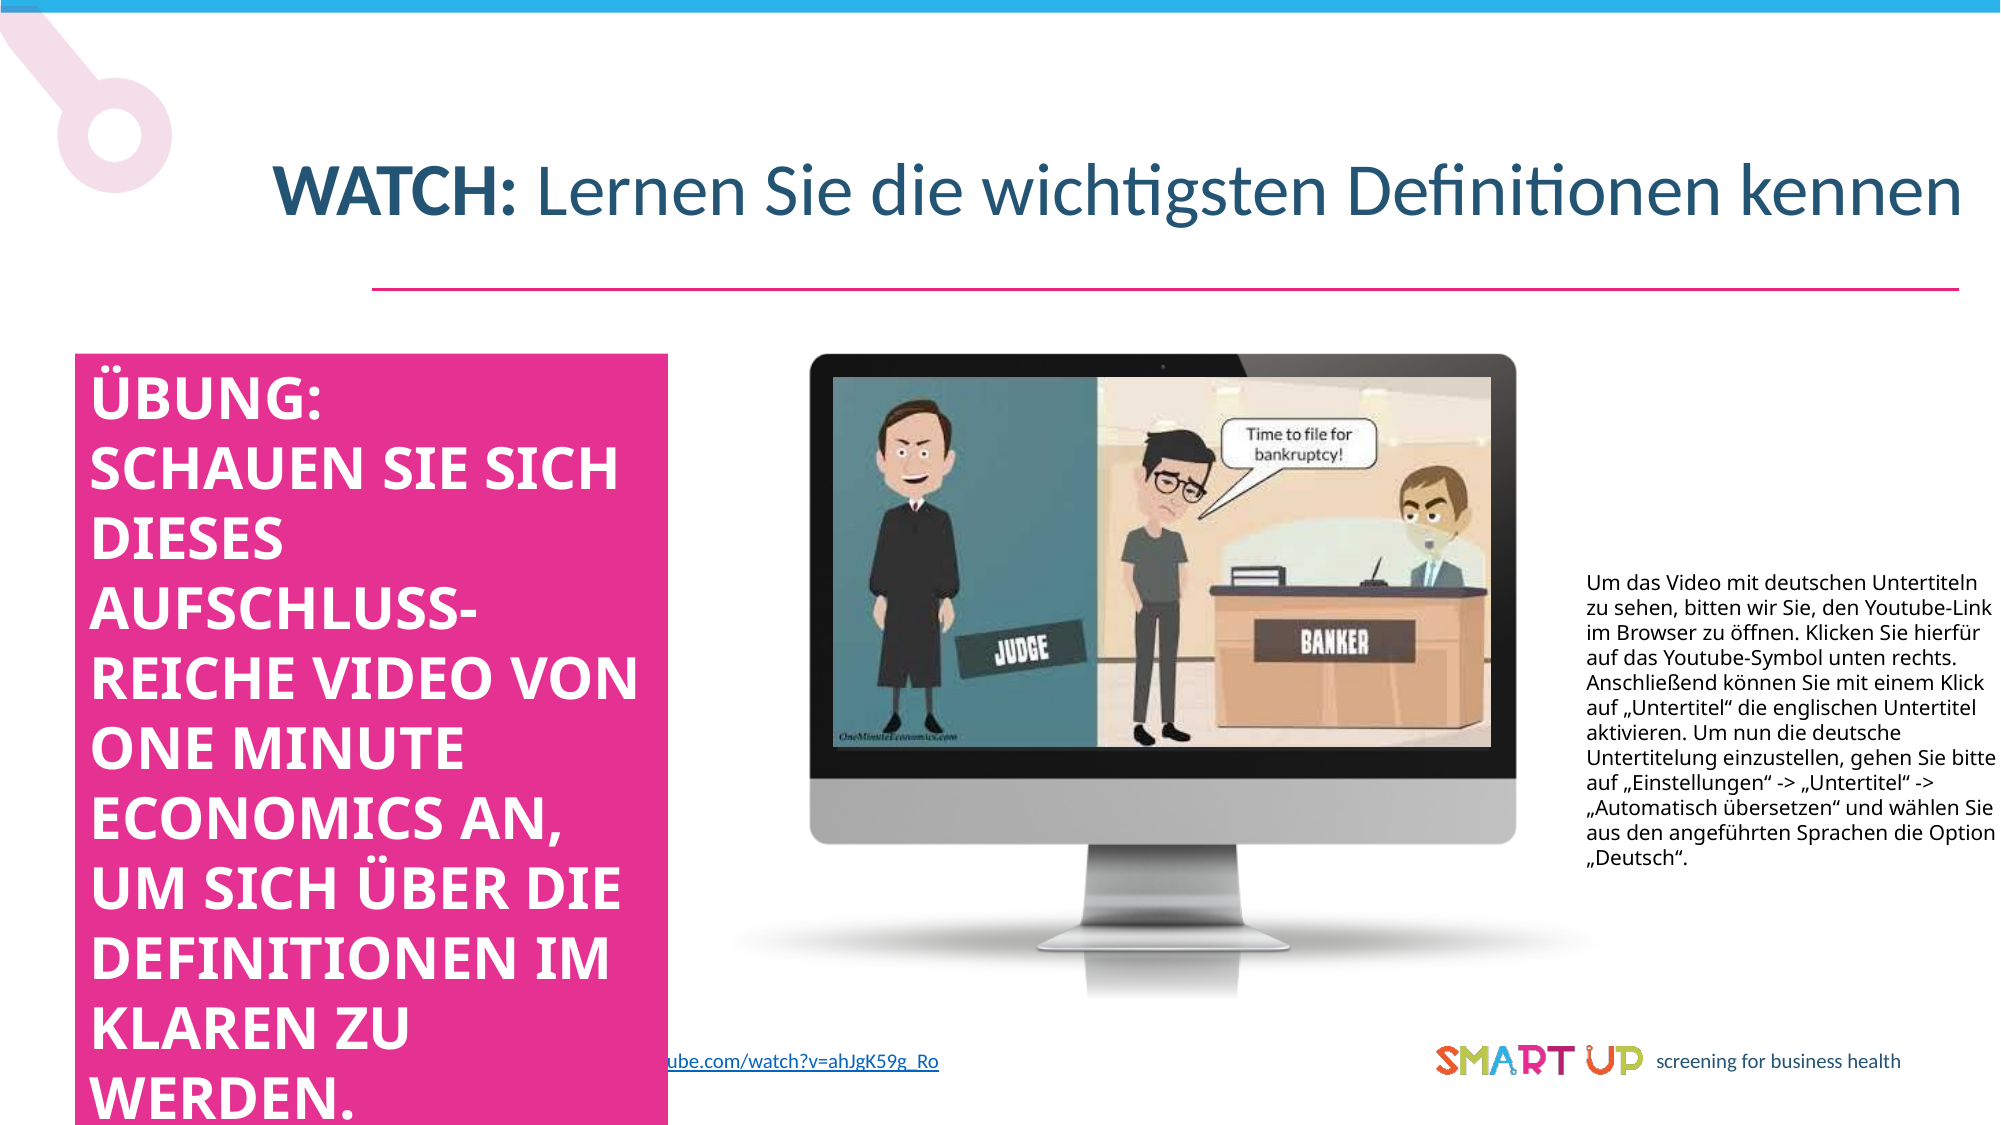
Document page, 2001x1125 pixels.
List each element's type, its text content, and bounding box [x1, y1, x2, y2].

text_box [832, 377, 1492, 748]
list WATCH: Lernen Sie die wichtigsten Definitionen kennen [257, 143, 1990, 258]
picture [0, 6, 224, 218]
text_box Quelle: One Minute Economics | Youtube: https://www.youtube.com/watch?v=ahJgK59g_Ro [668, 1035, 1242, 1080]
text_box Um das Video mit deutschen Untertiteln zu sehen, bitten wir Sie, den Youtube-Link im Browser zu öffnen. Klicken Sie hierfür auf das Youtube-Symbol unten rechts. Anschließend können Sie mit einem Klick auf „Untertitel“ die englischen Untertitel aktivieren. Um nun die deutsche Untertitelung einzustellen, gehen Sie bitte auf „Einstellungen“ -> „Untertitel“ -> „Automatisch übersetzen“ und wählen Sie aus den angeführten Sprachen die Option „Deutsch“. [1606, 562, 2000, 902]
picture [715, 269, 1643, 1078]
text_box ÜBUNG: SCHAUEN SIE SICH DIESES AUFSCHLUSS-REICHE VIDEO VON ONE MINUTE ECONOMICS AN, UM SICH ÜBER DIE DEFINITIONEN IM KLAREN ZU WERDEN. [75, 353, 668, 1125]
